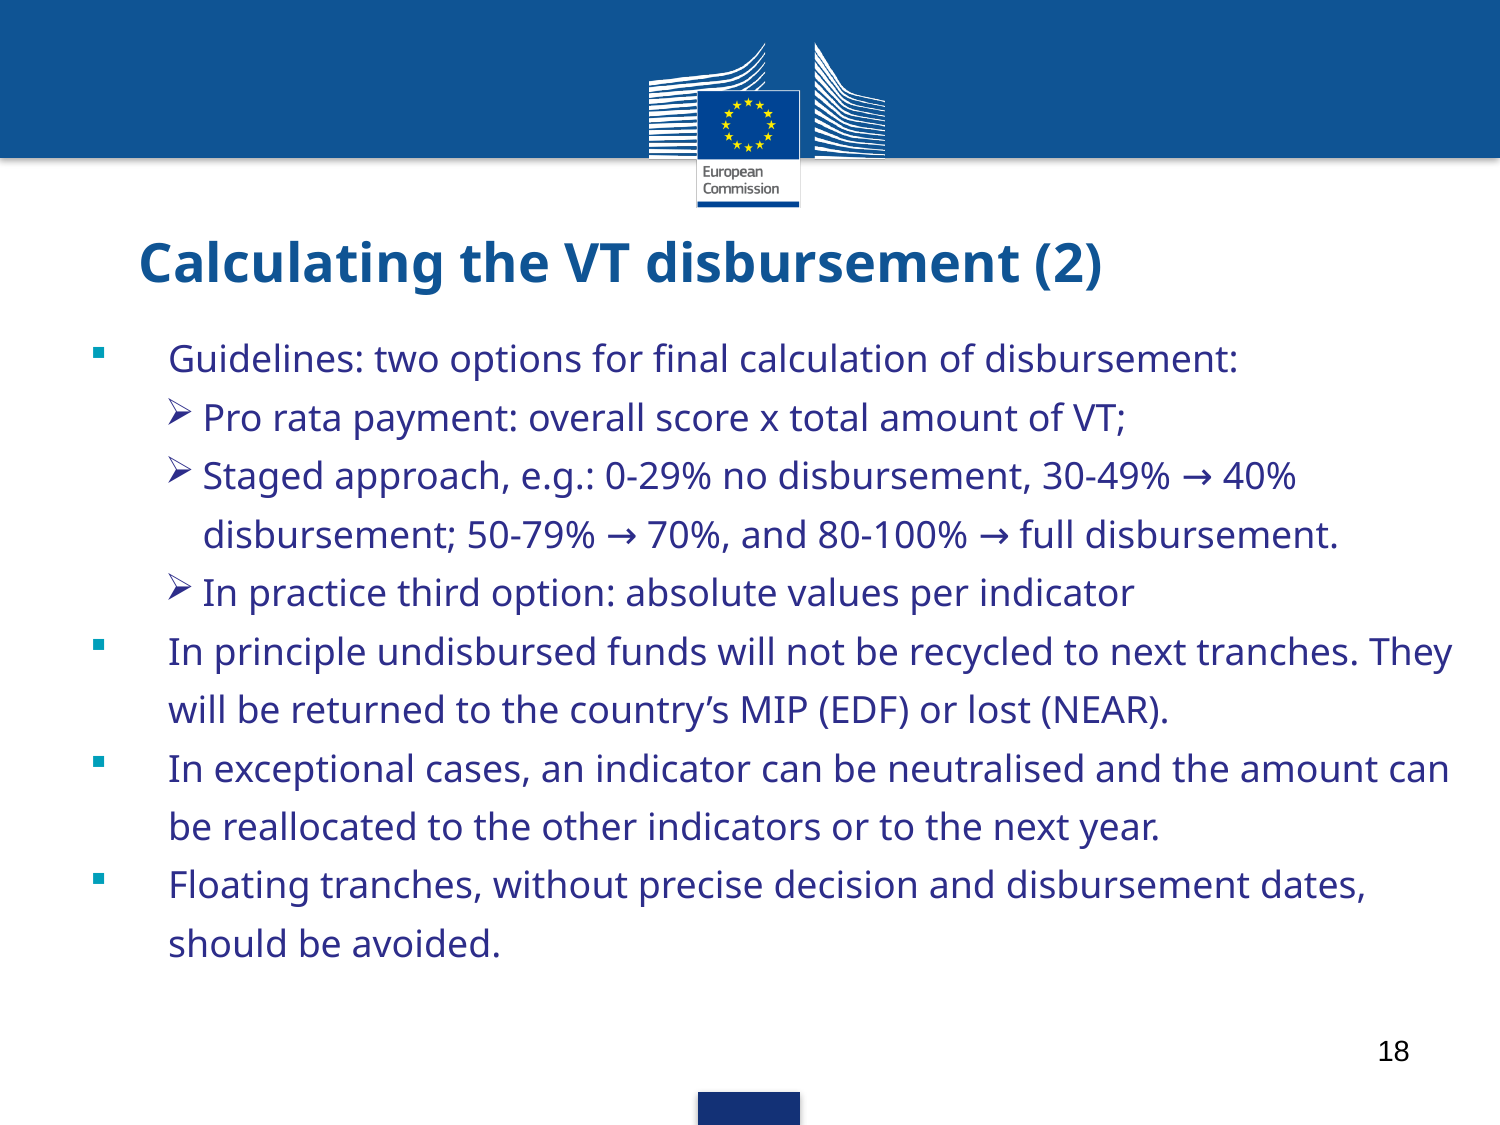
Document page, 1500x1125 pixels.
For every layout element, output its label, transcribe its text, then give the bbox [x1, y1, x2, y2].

picture [649, 42, 885, 208]
list Guidelines: two options for final calculation of disbursement: Pro rata payment: overall score x total amount of VT; Staged approach, e.g.: 0-29% no disbursement, 30-49% → 40% disbursement; 50-79% → 70%, and 80-100% → full disbursement. In practice third option: absolute values per indicator In principle undisbursed funds will not be recycled to next tranches. They will be returned to the country’s MIP (EDF) or lost (NEAR). In exceptional cases, an indicator can be neutralised and the amount can be reallocated to the other indicators or to the next year. Floating tranches, without precise decision and disbursement dates, should be avoided. [0, 314, 1500, 1047]
title Calculating the VT disbursement (2) [64, 219, 1415, 303]
slide_number 18 [1074, 1024, 1425, 1103]
